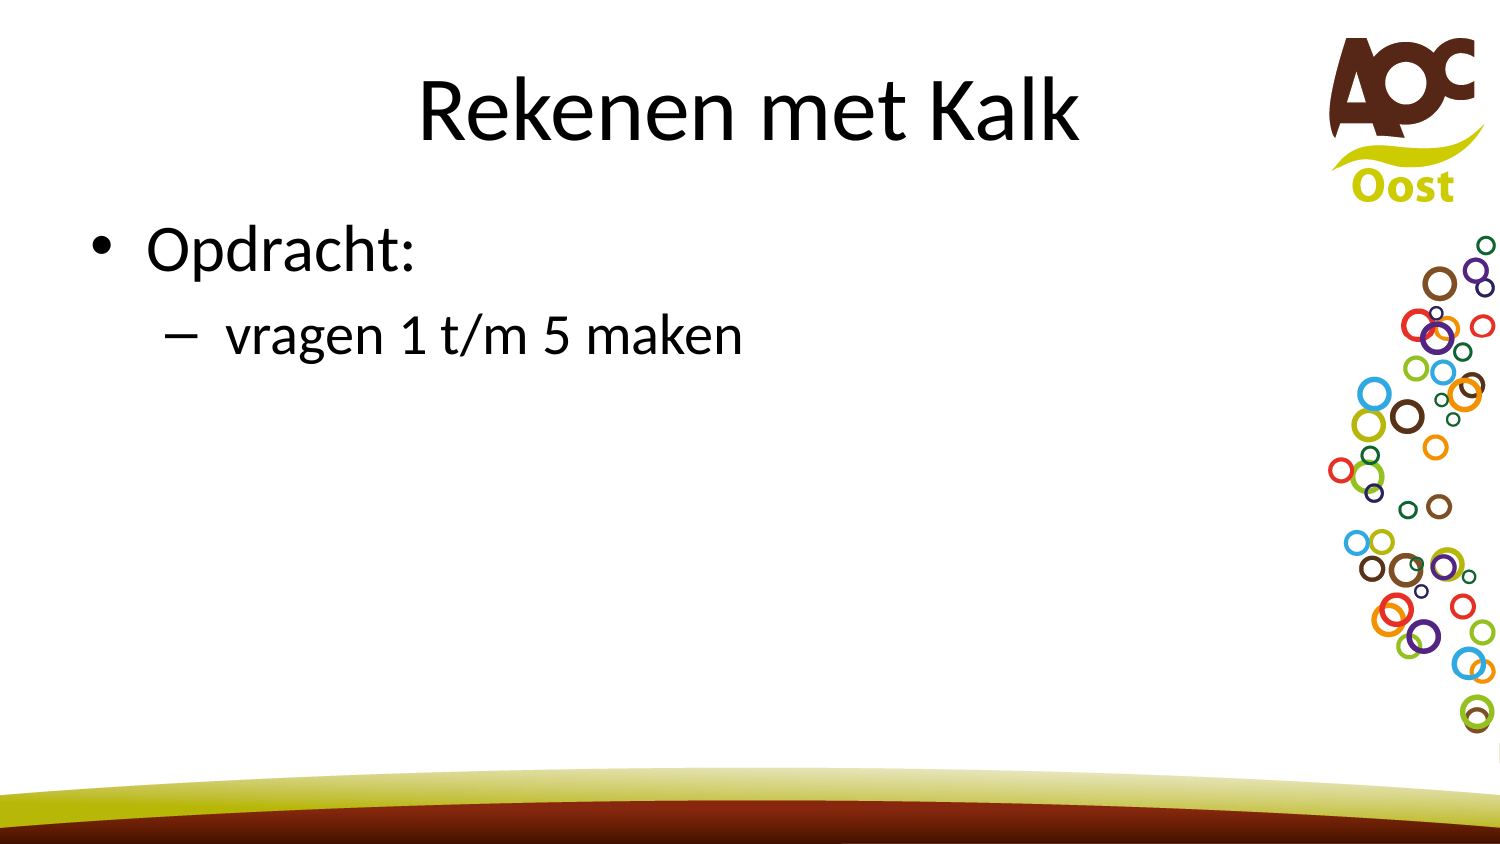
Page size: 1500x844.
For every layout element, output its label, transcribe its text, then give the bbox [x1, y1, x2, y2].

title Rekenen met Kalk [75, 33, 1425, 175]
list Opdracht: vragen 1 t/m 5 maken [75, 196, 1425, 754]
picture [0, 0, 1500, 844]
